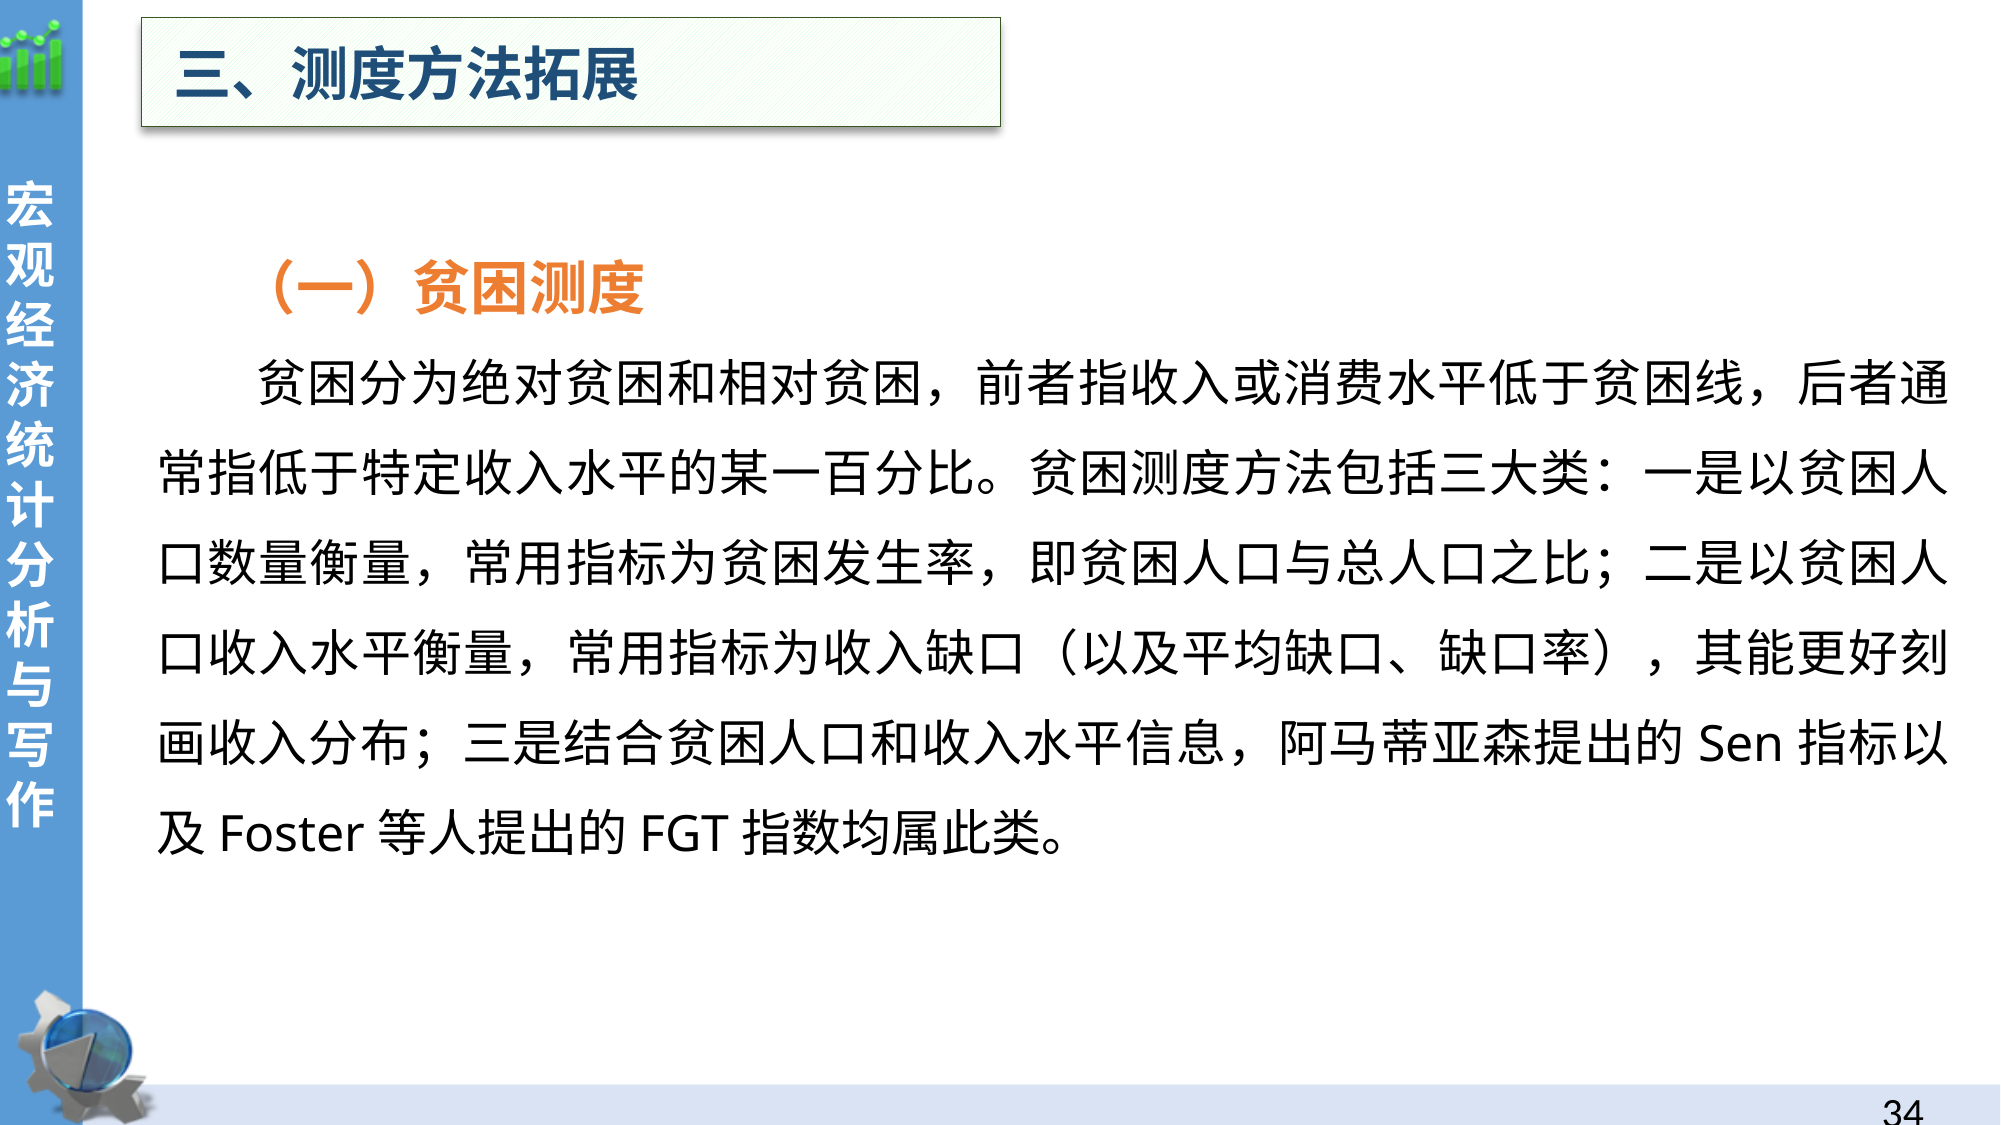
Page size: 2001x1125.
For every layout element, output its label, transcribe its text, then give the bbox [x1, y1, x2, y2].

text_box [179, 238, 1843, 1025]
text_box [203, 730, 1867, 1025]
text_box （一）贫困测度 贫困分为绝对贫困和相对贫困，前者指收入或消费水平低于贫困线，后者通常指低于特定收入水平的某一百分比。贫困测度方法包括三大类：一是以贫困人口数量衡量，常用指标为贫困发生率，即贫困人口与总人口之比；二是以贫困人口收入水平衡量，常用指标为收入缺口（以及平均缺口、缺口率），其能更好刻画收入分布；三是结合贫困人口和收入水平信息，阿马蒂亚森提出的Sen指标以及Foster等人提出的FGT指数均属此类。 [141, 208, 1965, 1125]
picture [0, 0, 2001, 1125]
text_box 三、测度方法拓展 [141, 17, 1000, 127]
text_box 33 [1786, 1085, 1940, 1125]
